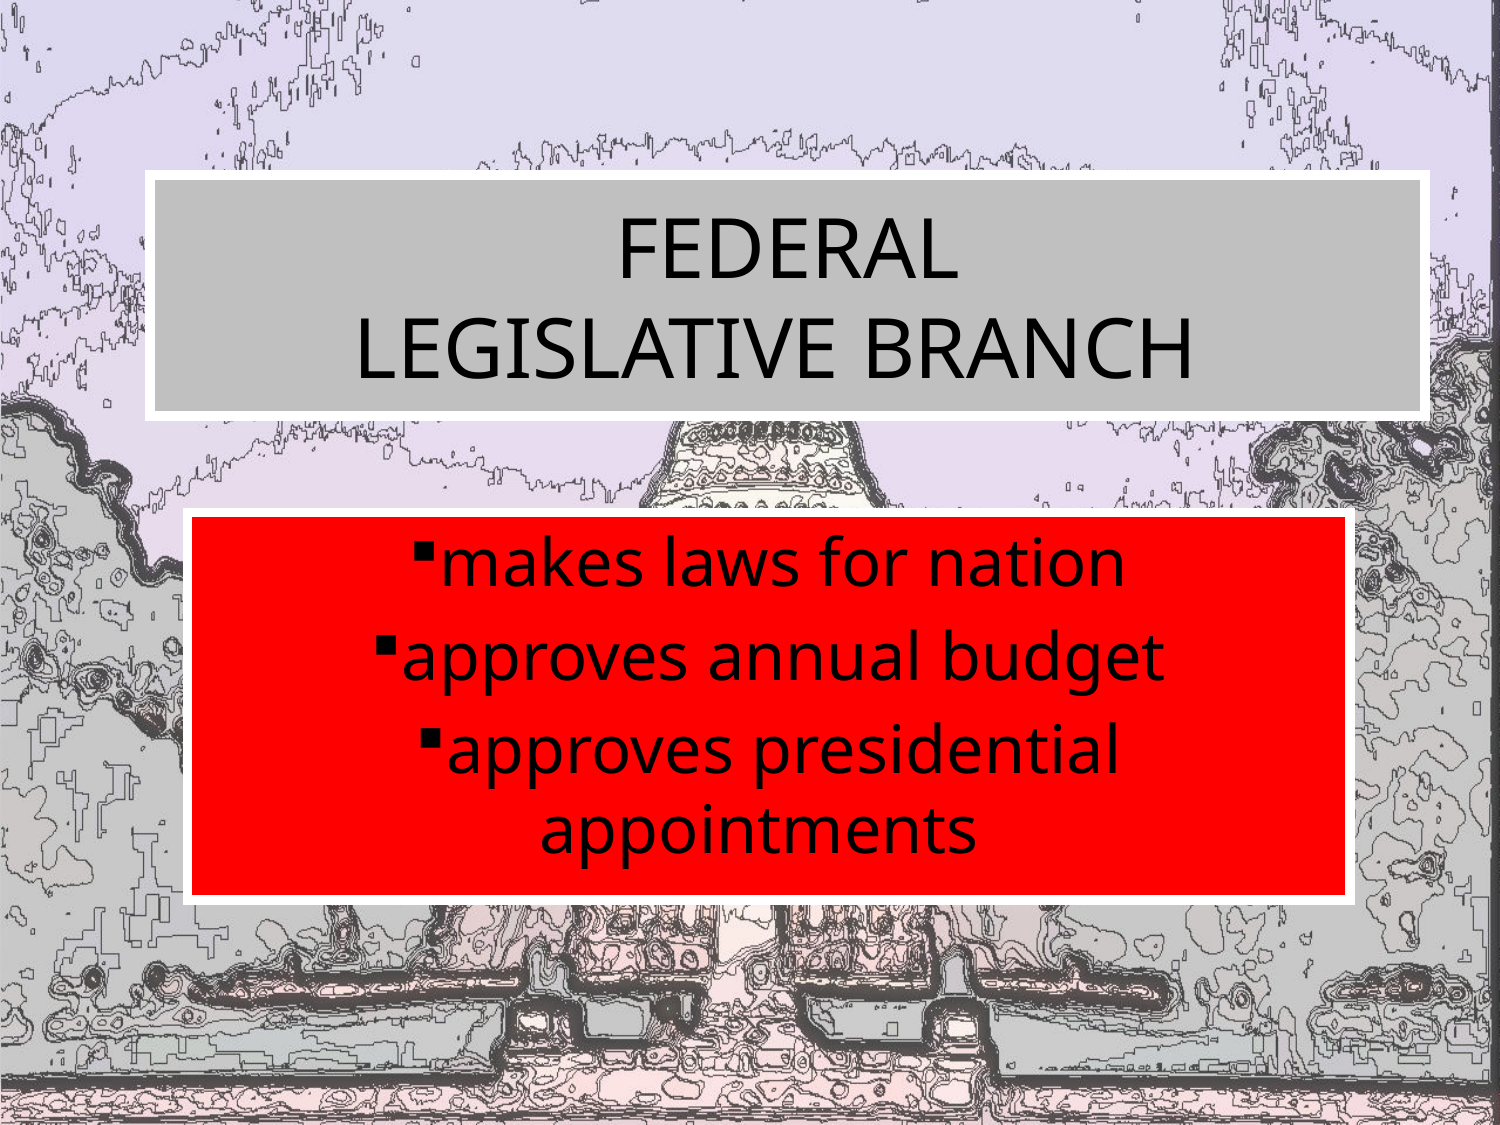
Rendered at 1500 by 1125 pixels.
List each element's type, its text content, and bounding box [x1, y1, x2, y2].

picture [0, 0, 1500, 1125]
title FEDERAL LEGISLATIVE BRANCH [150, 174, 1425, 417]
subtitle makes laws for nation approves annual budget approves presidential appointments [187, 512, 1350, 900]
